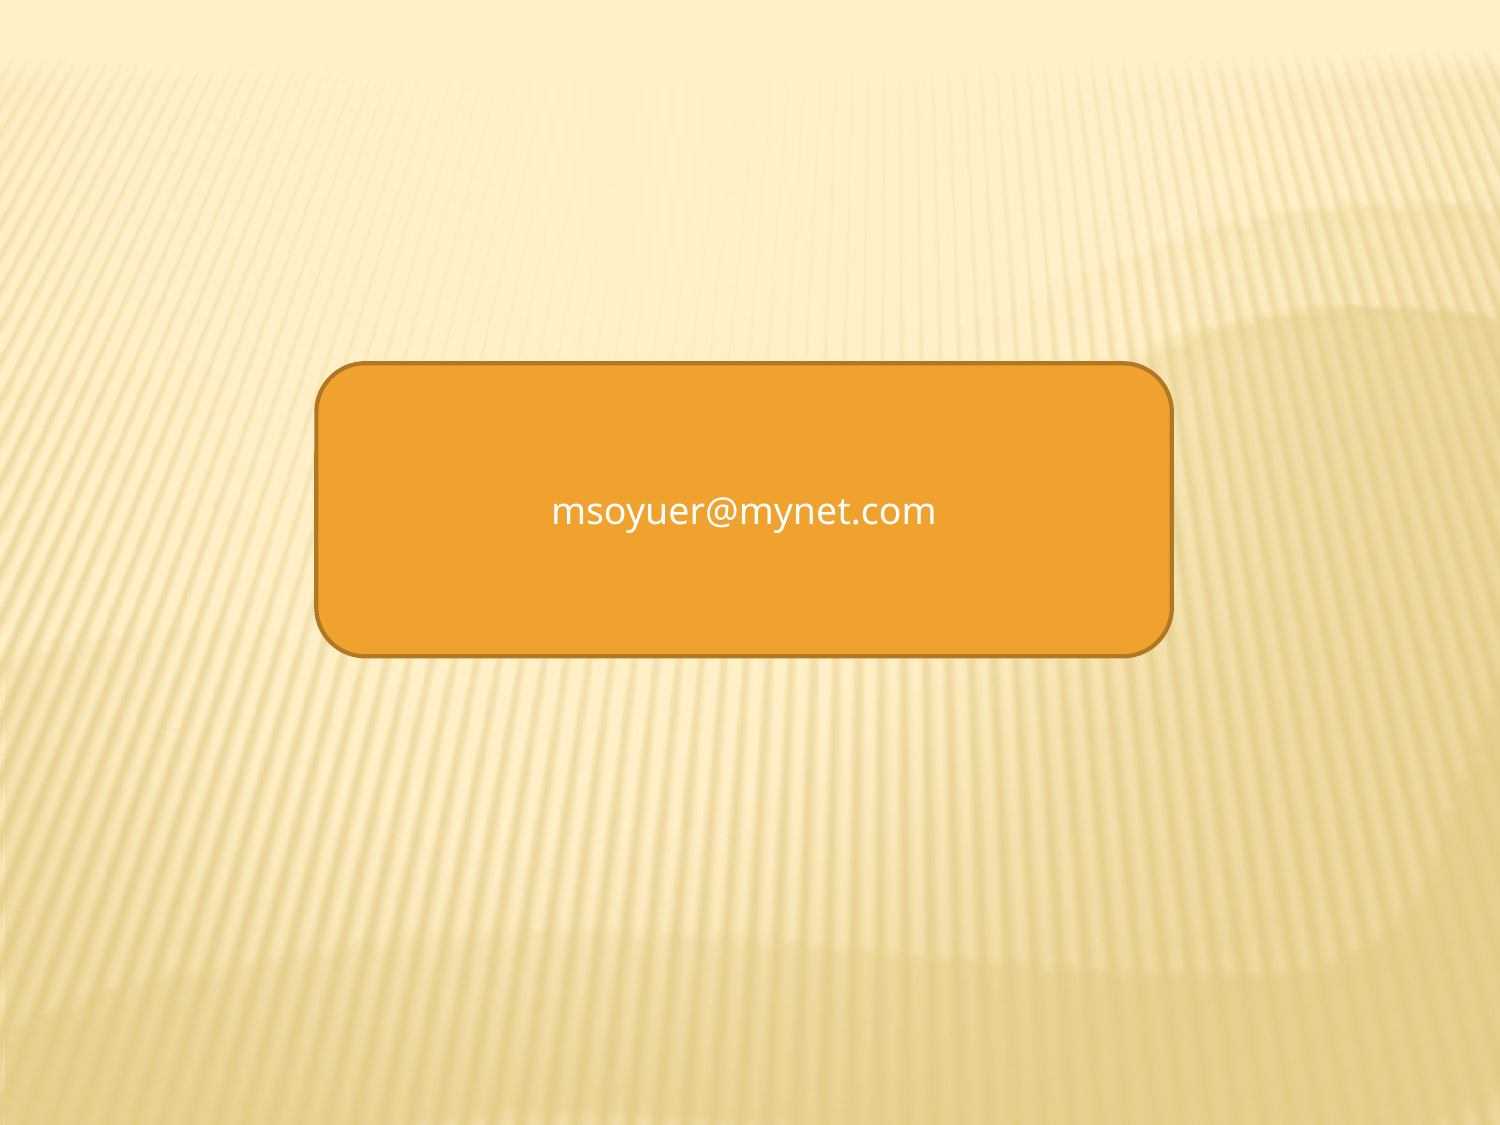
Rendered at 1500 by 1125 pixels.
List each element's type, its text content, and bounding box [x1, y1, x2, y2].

text_box msoyuer@mynet.com [314, 361, 1174, 659]
